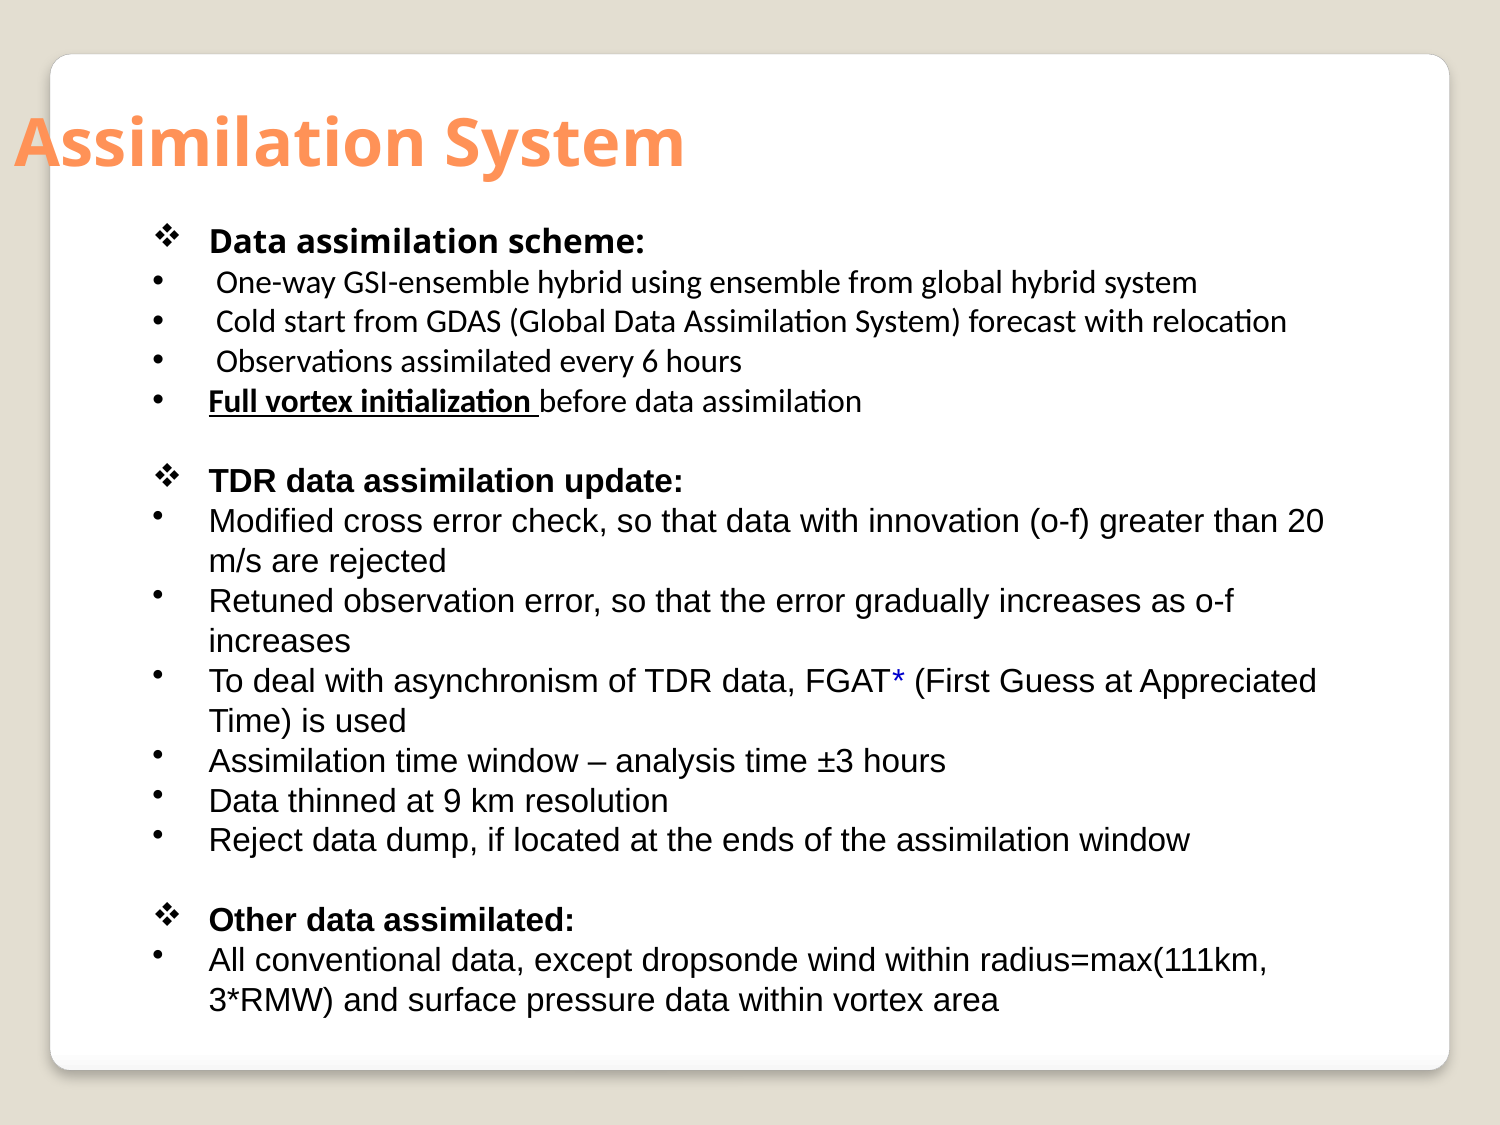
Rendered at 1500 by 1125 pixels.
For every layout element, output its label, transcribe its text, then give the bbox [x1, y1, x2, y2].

text_box Data assimilation scheme: One-way GSI-ensemble hybrid using ensemble from global hybrid system Cold start from GDAS (Global Data Assimilation System) forecast with relocation Observations assimilated every 6 hours Full vortex initialization before data assimilation TDR data assimilation update: Modified cross error check, so that data with innovation (o-f) greater than 20 m/s are rejected Retuned observation error, so that the error gradually increases as o-f increases To deal with asynchronism of TDR data, FGAT* (First Guess at Appreciated Time) is used Assimilation time window – analysis time ±3 hours Data thinned at 9 km resolution Reject data dump, if located at the ends of the assimilation window Other data assimilated: All conventional data, except dropsonde wind within radius=max(111km, 3*RMW) and surface pressure data within vortex area [137, 212, 1363, 1026]
title Assimilation System [0, 0, 1350, 188]
